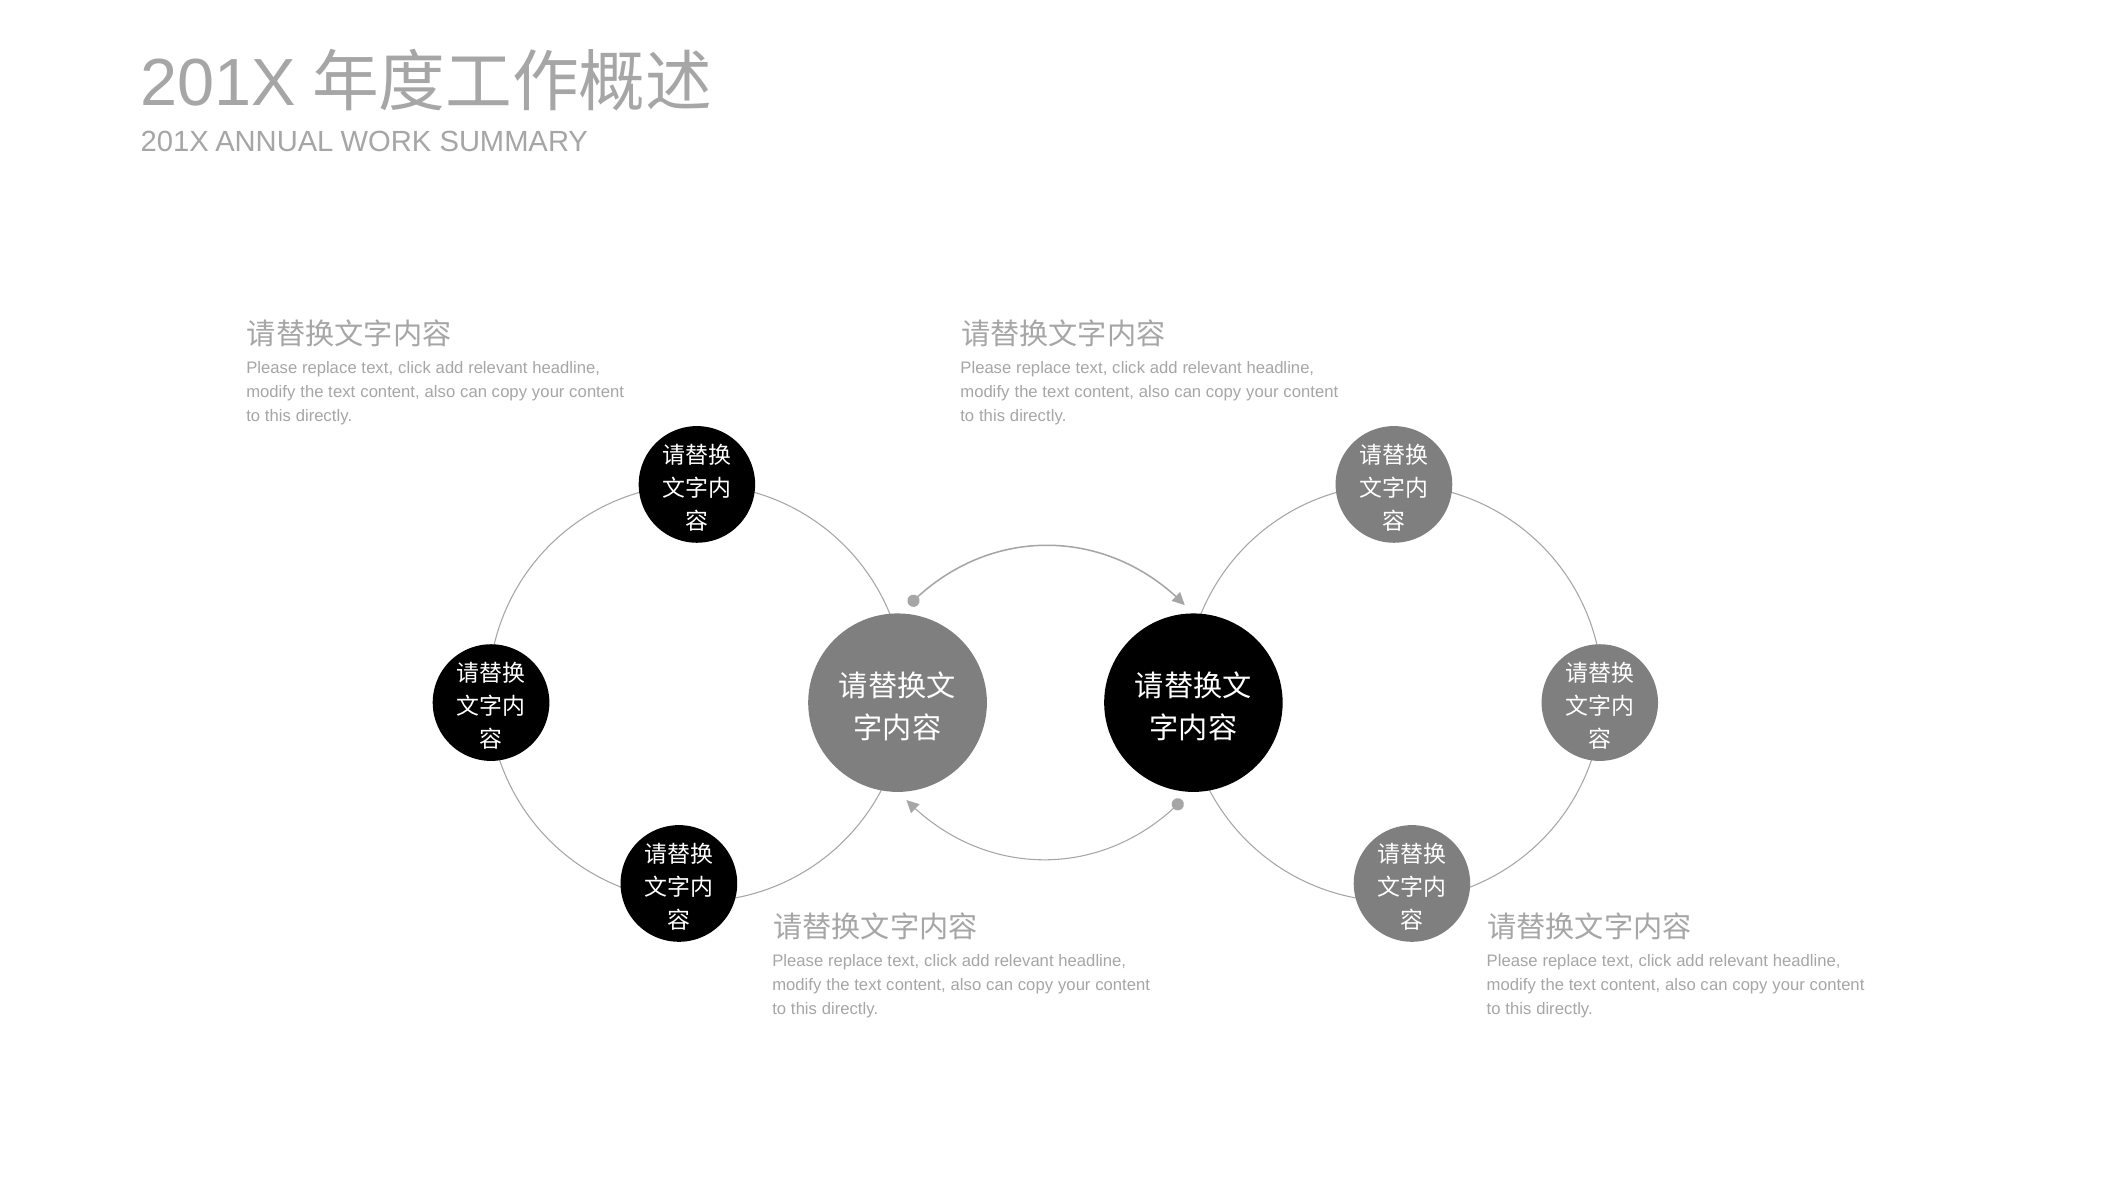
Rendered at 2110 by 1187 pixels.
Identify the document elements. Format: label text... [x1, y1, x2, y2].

text_box 201X ANNUAL WORK SUMMARY [140, 122, 602, 158]
text_box 请替换文字内容 [246, 308, 452, 351]
text_box 请替换文字内容 [1541, 644, 1659, 761]
text_box [907, 545, 1185, 705]
text_box 请替换文字内容 [773, 901, 978, 944]
text_box 请替换文字内容 [808, 613, 987, 792]
text_box 请替换文字内容 [638, 426, 756, 543]
text_box Please replace text, click add relevant headline, modify the text content, also can copy your content to this directly. [1486, 945, 1874, 1018]
text_box Please replace text, click add relevant headline, modify the text content, also can copy your content to this directly. [246, 353, 634, 425]
text_box 请替换文字内容 [1487, 901, 1693, 944]
text_box [494, 492, 890, 898]
text_box 请替换文字内容 [1104, 613, 1283, 792]
text_box 请替换文字内容 [961, 308, 1167, 351]
text_box Please replace text, click add relevant headline, modify the text content, also can copy your content to this directly. [772, 945, 1160, 1018]
text_box Please replace text, click add relevant headline, modify the text content, also can copy your content to this directly. [960, 353, 1348, 425]
text_box 请替换文字内容 [1335, 426, 1453, 543]
text_box 请替换文字内容 [620, 825, 738, 942]
text_box 请替换文字内容 [432, 644, 550, 761]
text_box [906, 666, 1184, 860]
text_box [1201, 492, 1597, 898]
text_box 请替换文字内容 [1353, 825, 1471, 942]
text_box 201X年度工作概述 [140, 38, 789, 119]
